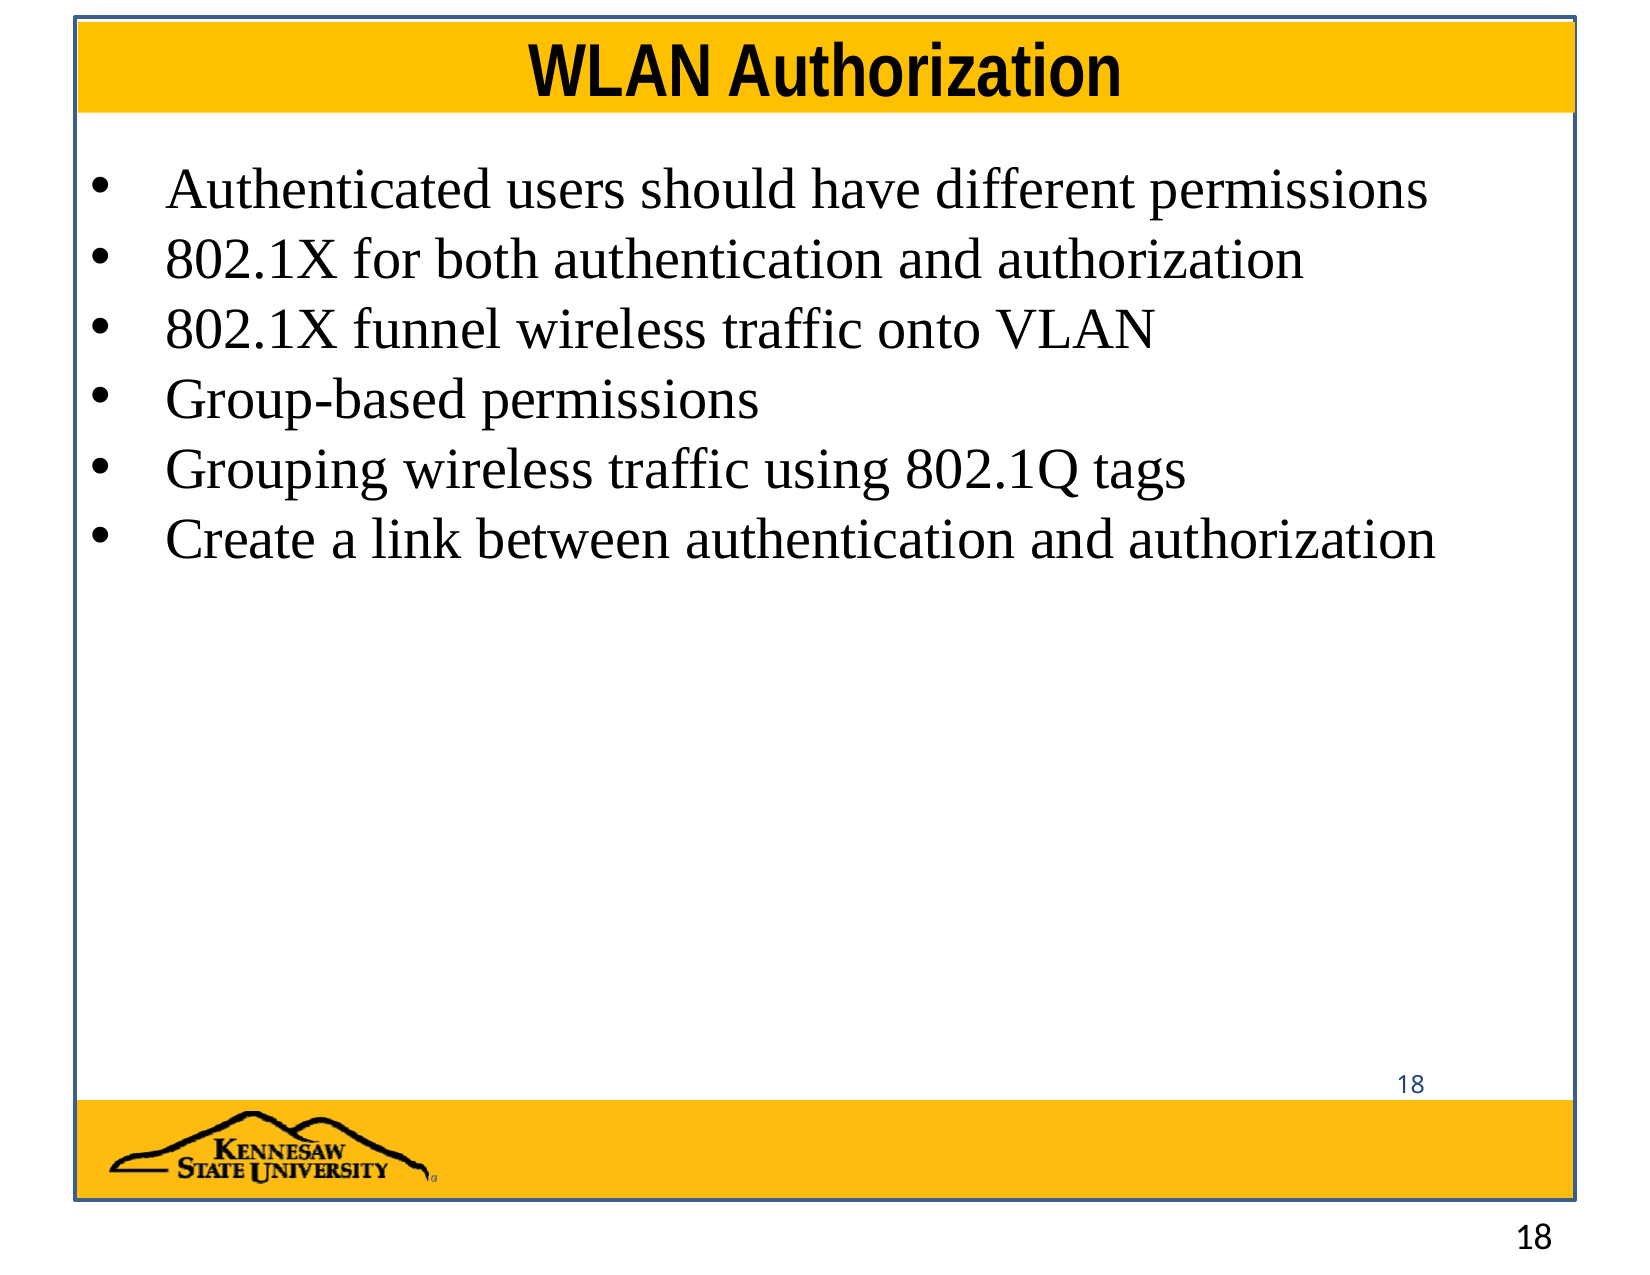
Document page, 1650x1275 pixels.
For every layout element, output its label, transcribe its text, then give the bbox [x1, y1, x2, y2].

title WLAN Authorization [77, 21, 1575, 113]
slide_number 18 [1299, 1042, 1425, 1103]
list Authenticated users should have different permissions 802.1X for both authentication and authorization 802.1X funnel wireless traffic onto VLAN Group-based permissions Grouping wireless traffic using 802.1Q tags Create a link between authentication and authorization [90, 150, 1575, 575]
picture [108, 1111, 437, 1184]
